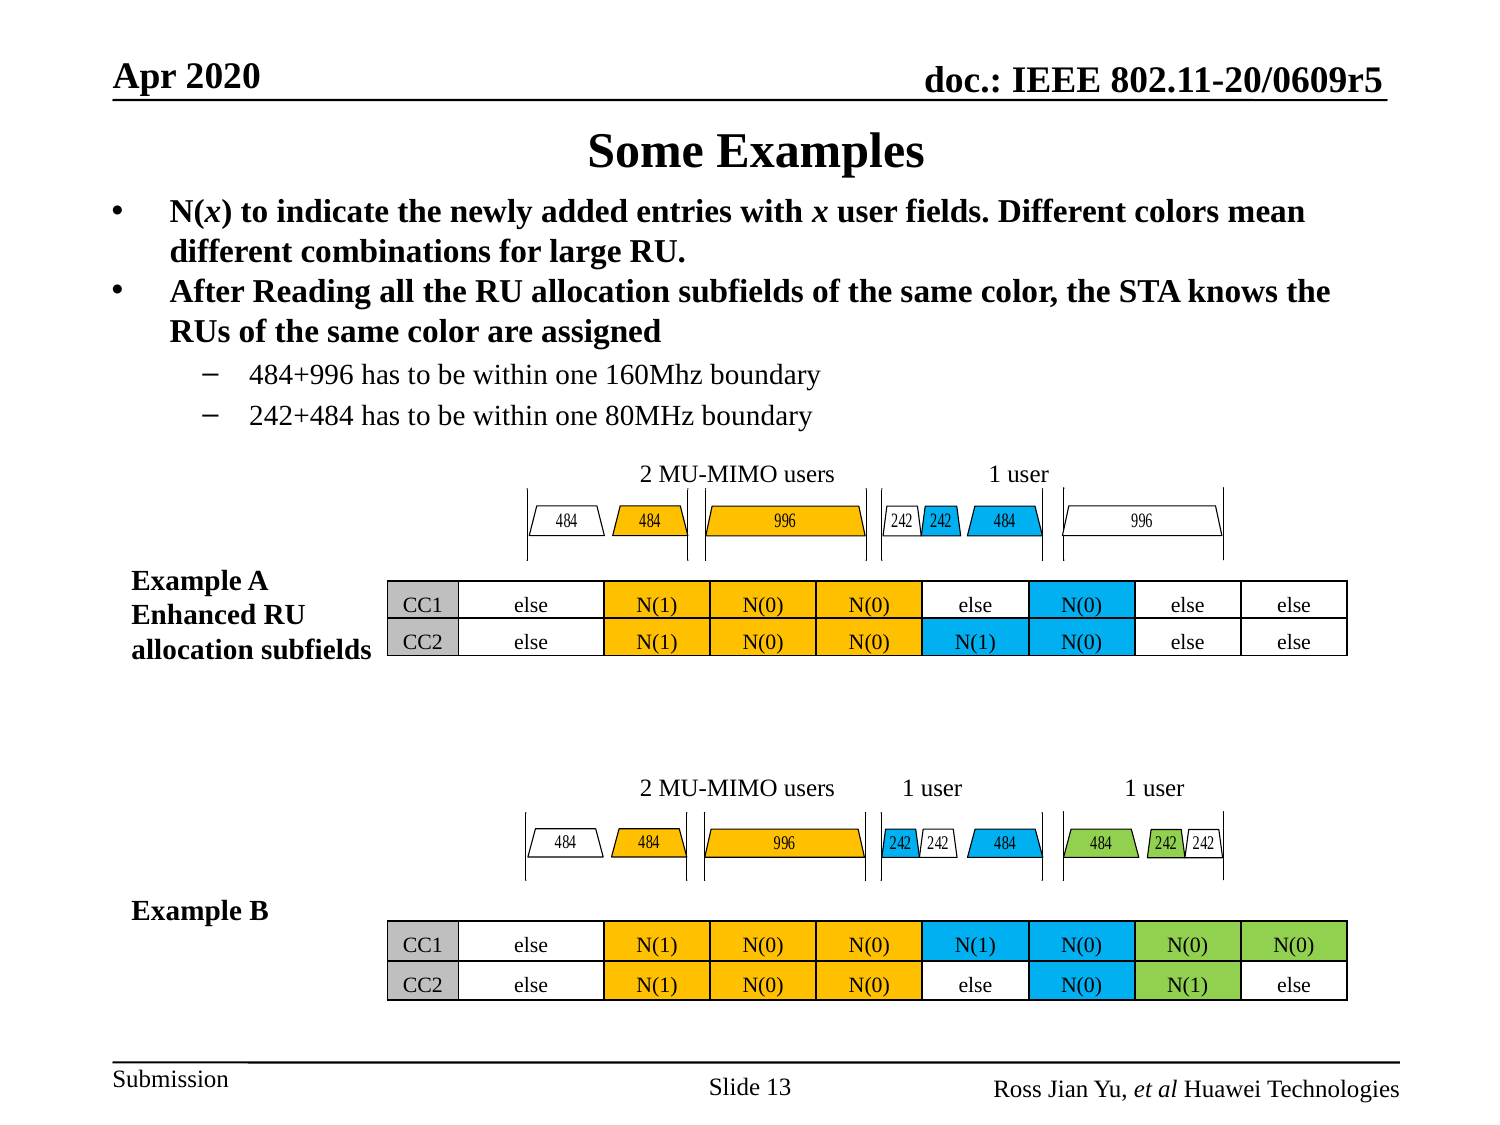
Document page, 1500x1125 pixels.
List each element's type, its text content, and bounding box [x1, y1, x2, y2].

text_box 2 MU-MIMO users [624, 764, 875, 807]
table_cell else [459, 619, 603, 655]
table_header else [459, 922, 603, 960]
picture [524, 484, 1225, 561]
table_header else [1136, 582, 1240, 617]
table_header N(0) [711, 922, 815, 960]
table_cell else [1242, 619, 1346, 655]
table_header N(0) [1030, 582, 1134, 617]
table_header N(0) [1242, 922, 1346, 960]
table_header N(0) [817, 922, 921, 960]
text_box Example A Enhanced RU allocation subfields [116, 553, 388, 673]
table_header N(1) [605, 582, 709, 617]
table_cell N(0) [1030, 619, 1134, 655]
table_header N(1) [605, 922, 709, 960]
table_cell else [459, 962, 603, 999]
slide_number Slide 13 [706, 1070, 794, 1101]
table_cell else [923, 962, 1028, 999]
text_box 1 user [1109, 764, 1348, 809]
text_box Example B [116, 883, 284, 934]
text_box 1 user [887, 764, 1109, 807]
table_cell else [1136, 619, 1240, 655]
table_cell CC2 [388, 619, 458, 655]
table_cell N(1) [605, 962, 709, 999]
table_header else [459, 582, 603, 617]
table_cell N(0) [711, 962, 815, 999]
table_header else [923, 582, 1028, 617]
table_header else [1242, 582, 1346, 617]
table_header N(0) [817, 582, 921, 617]
table_cell N(0) [817, 962, 921, 999]
text_box 2 MU-MIMO users [624, 450, 875, 483]
table_cell N(1) [1136, 962, 1240, 999]
table_header CC1 [388, 582, 458, 617]
table_cell N(0) [817, 619, 921, 655]
text_box 1 user [973, 450, 1224, 484]
text_box N(x) to indicate the newly added entries with x user fields. Different colors mean different combinations for large RU. After Reading all the RU allocation subfields of the same color, the STA knows the RUs of the same color are assigned 484+996 has to be within one 160Mhz boundary 242+484 has to be within one 80MHz boundary [37, 182, 1391, 479]
table_cell N(1) [605, 619, 709, 655]
title Some Examples [99, 103, 1413, 192]
table_cell CC2 [388, 962, 458, 999]
picture [523, 808, 1225, 881]
table_header N(1) [923, 922, 1028, 960]
table_cell else [1242, 962, 1346, 999]
table_cell N(0) [1030, 962, 1134, 999]
table_header N(0) [711, 582, 815, 617]
table_header CC1 [388, 922, 458, 960]
table_cell N(0) [711, 619, 815, 655]
table_header N(0) [1136, 922, 1240, 960]
table_header N(0) [1030, 922, 1134, 960]
table_cell N(1) [923, 619, 1028, 655]
